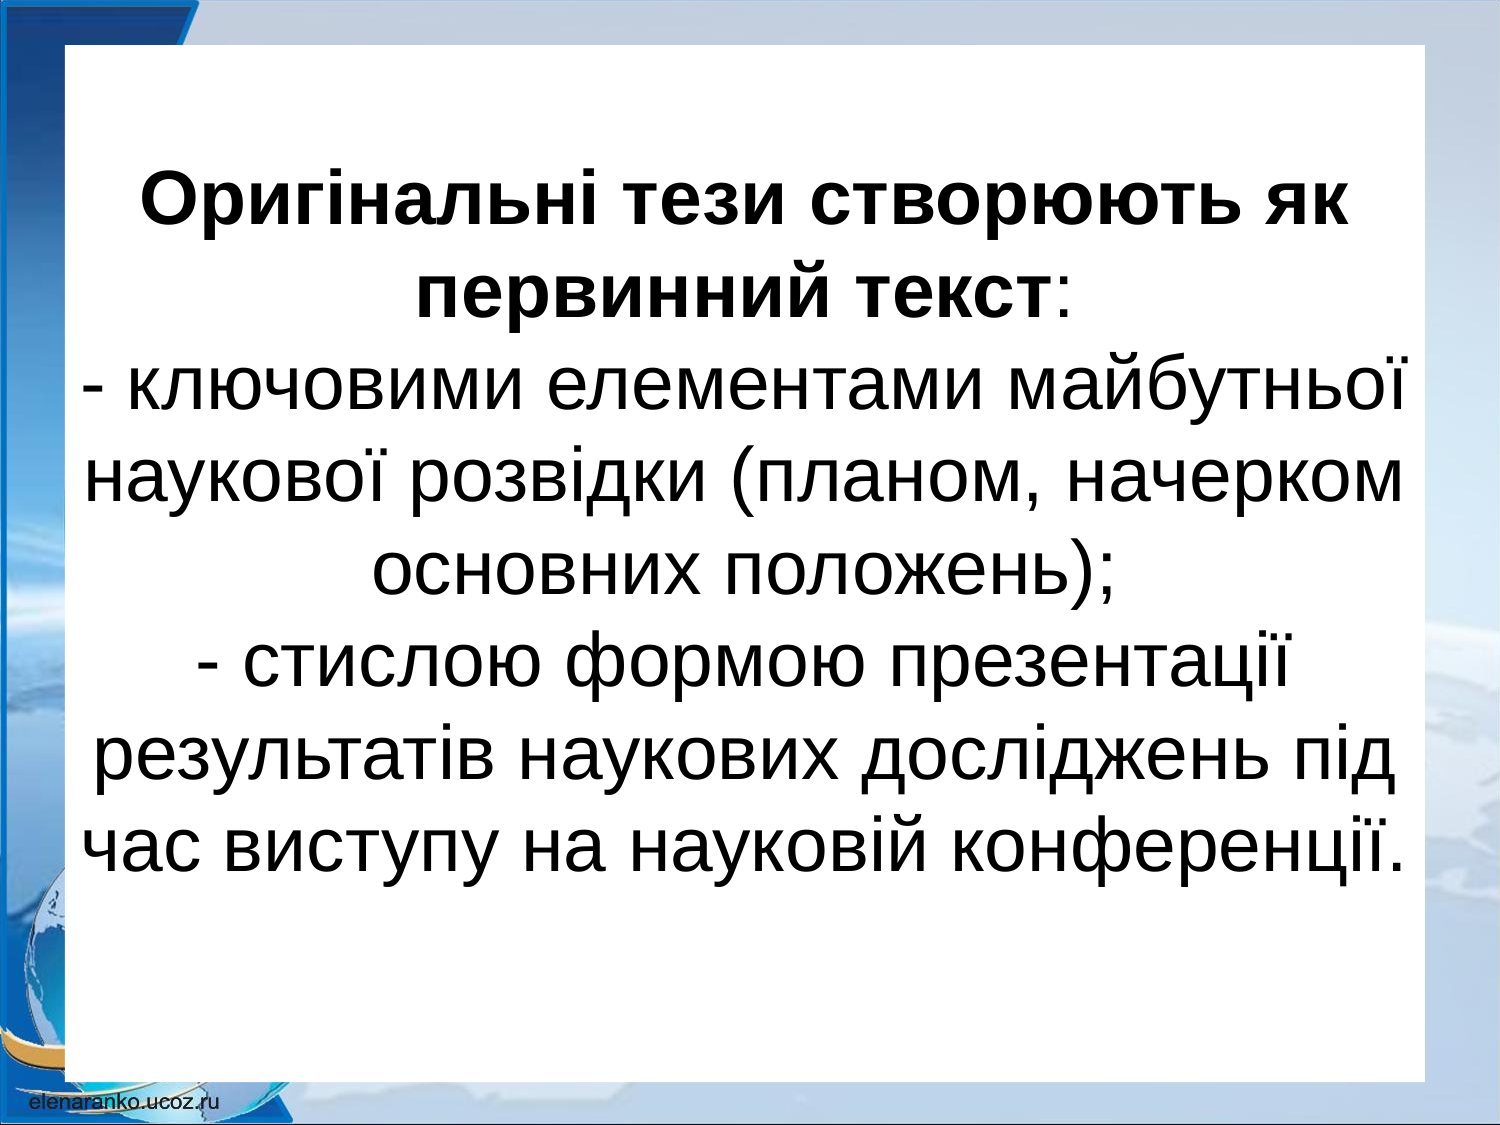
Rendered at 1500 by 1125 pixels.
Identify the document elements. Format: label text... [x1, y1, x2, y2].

picture [0, 0, 1500, 1125]
title Оригінальні тези створюють як первинний текст: - ключовими елементами майбутньої наукової розвідки (планом, начерком основних положень); - стислою формою презентації результатів наукових досліджень під час виступу на науковій конференції. [64, 45, 1425, 1083]
